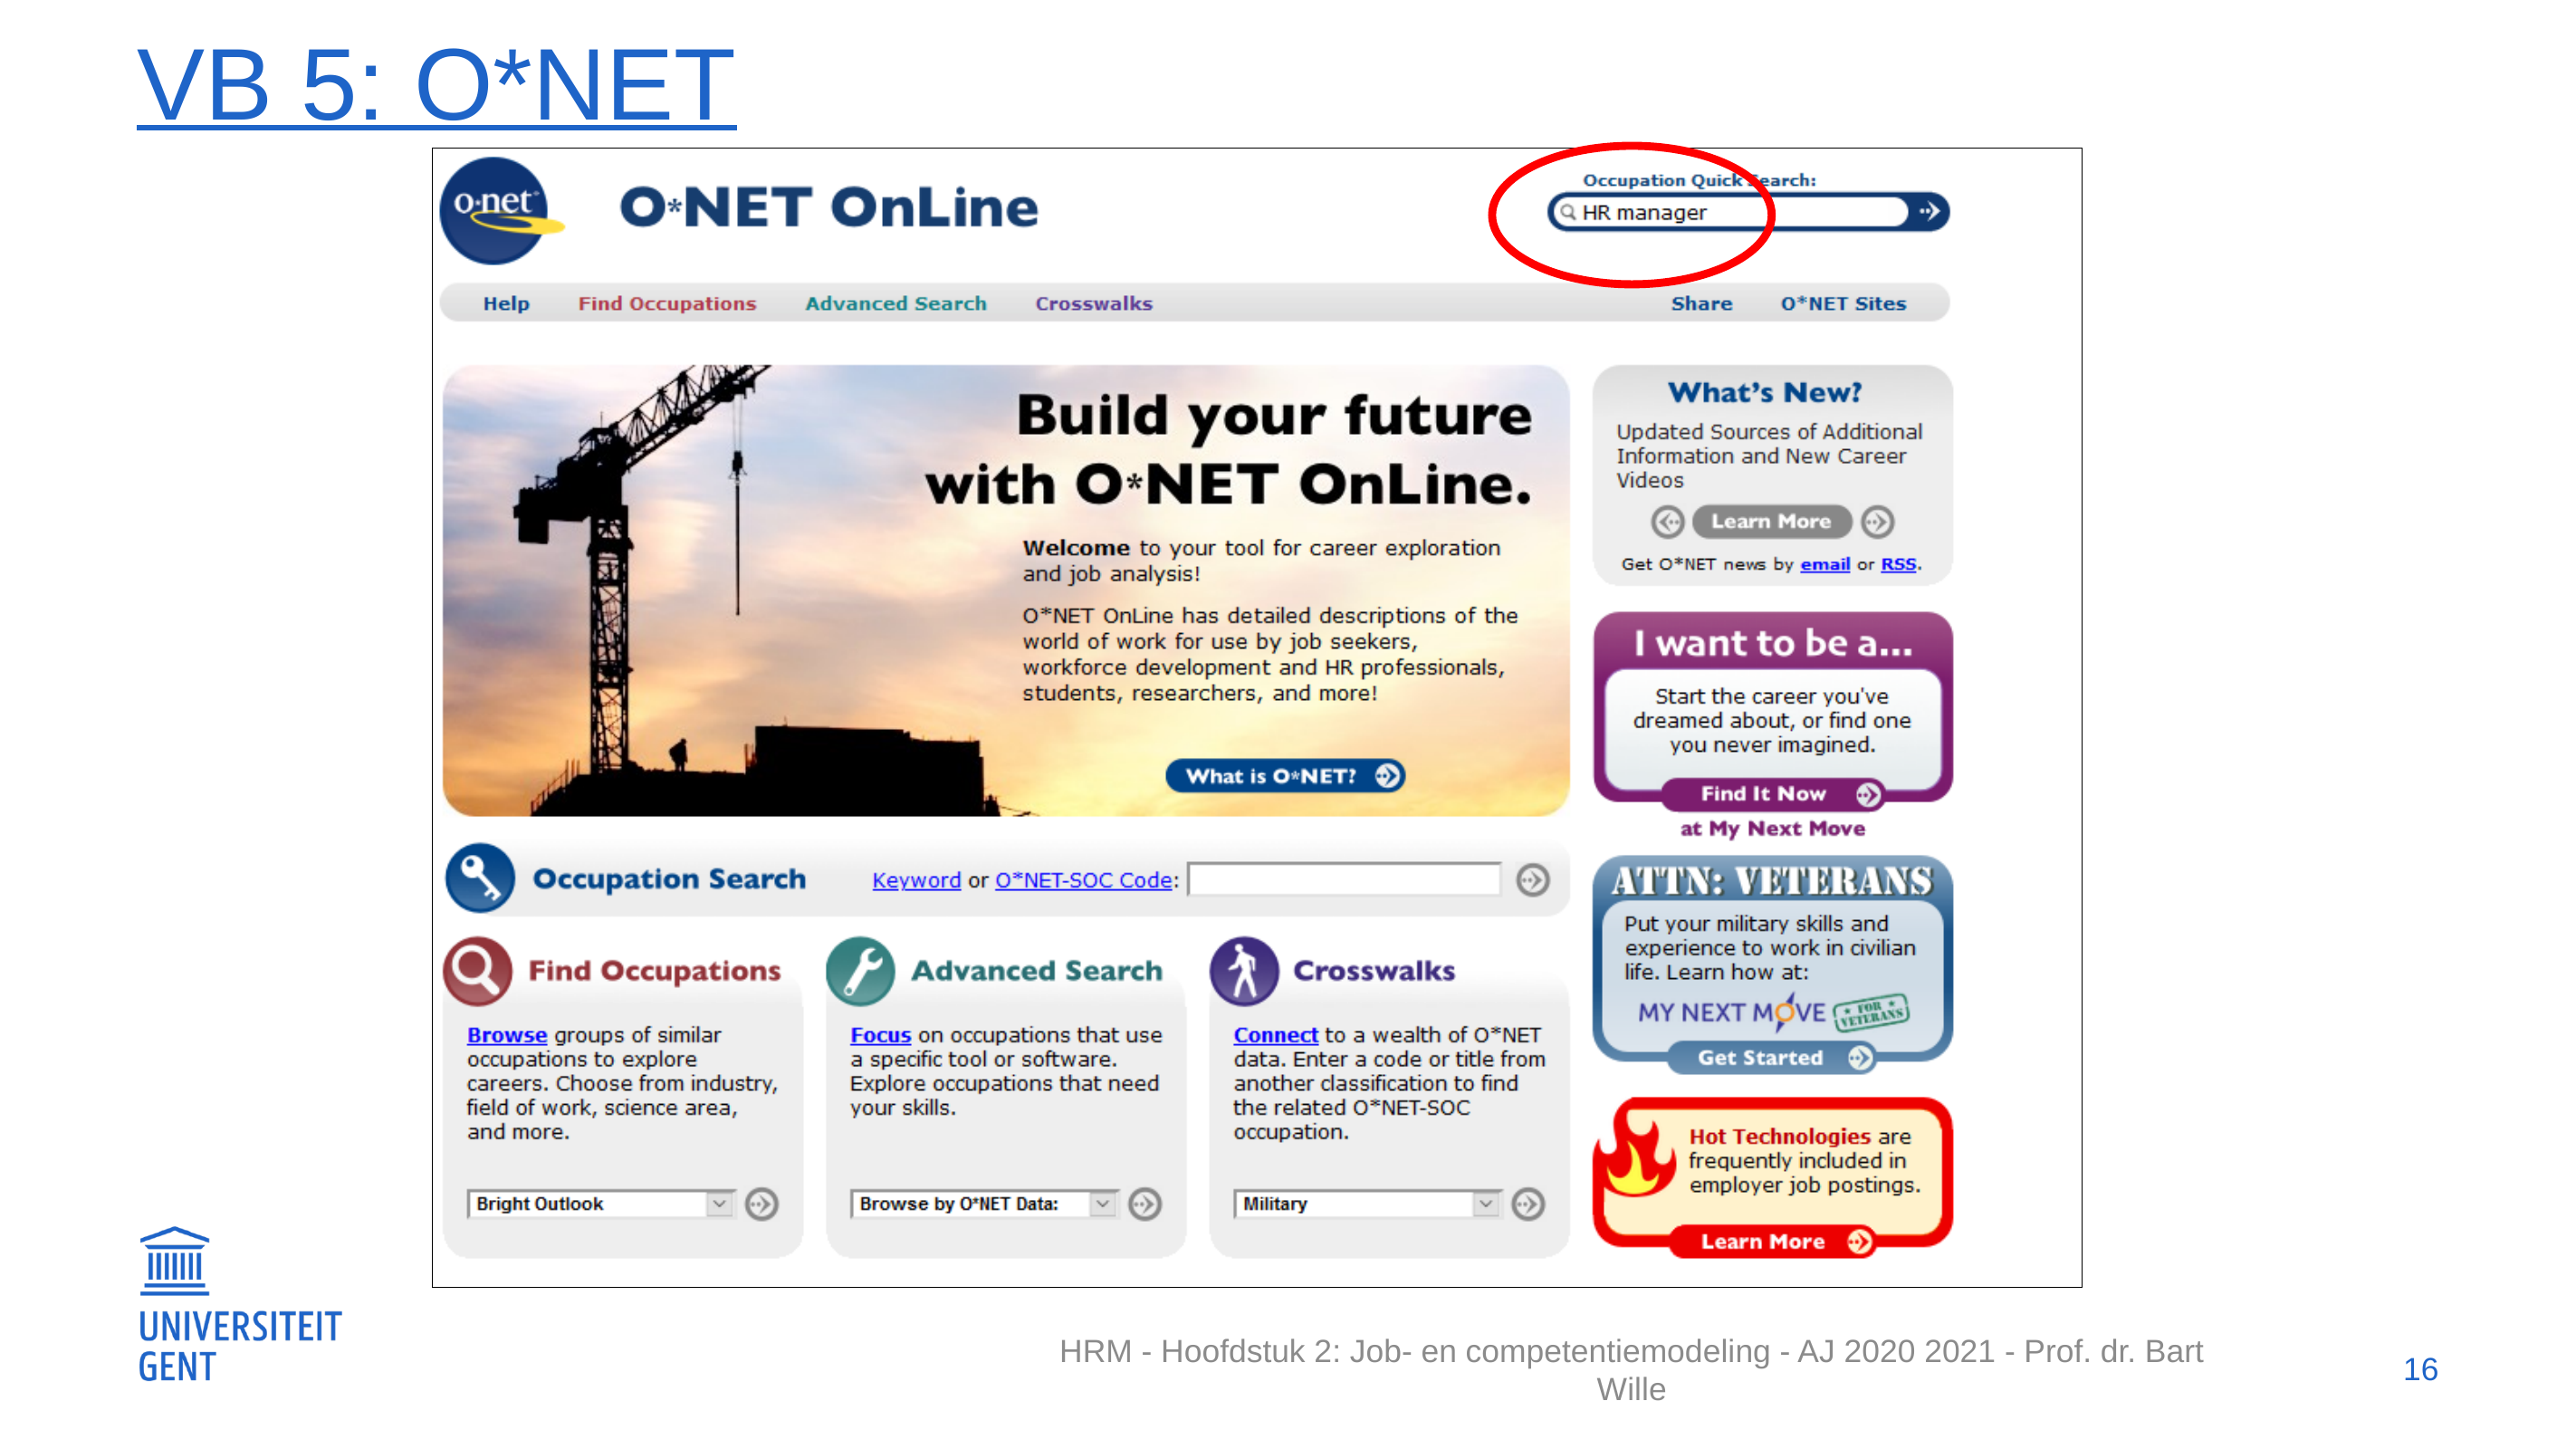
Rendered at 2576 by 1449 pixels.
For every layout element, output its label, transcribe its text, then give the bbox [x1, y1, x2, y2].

text_box [1593, 144, 1671, 148]
picture [432, 148, 2083, 1288]
slide_number 16 [2315, 1329, 2453, 1407]
picture [72, 1174, 415, 1449]
title VB 5: O*NET [123, 20, 2456, 149]
footer HRM - Hoofdstuk 2: Job- en competentiemodeling - AJ 2020 2021 - Prof. dr. Bart Wille [1011, 1336, 2253, 1402]
